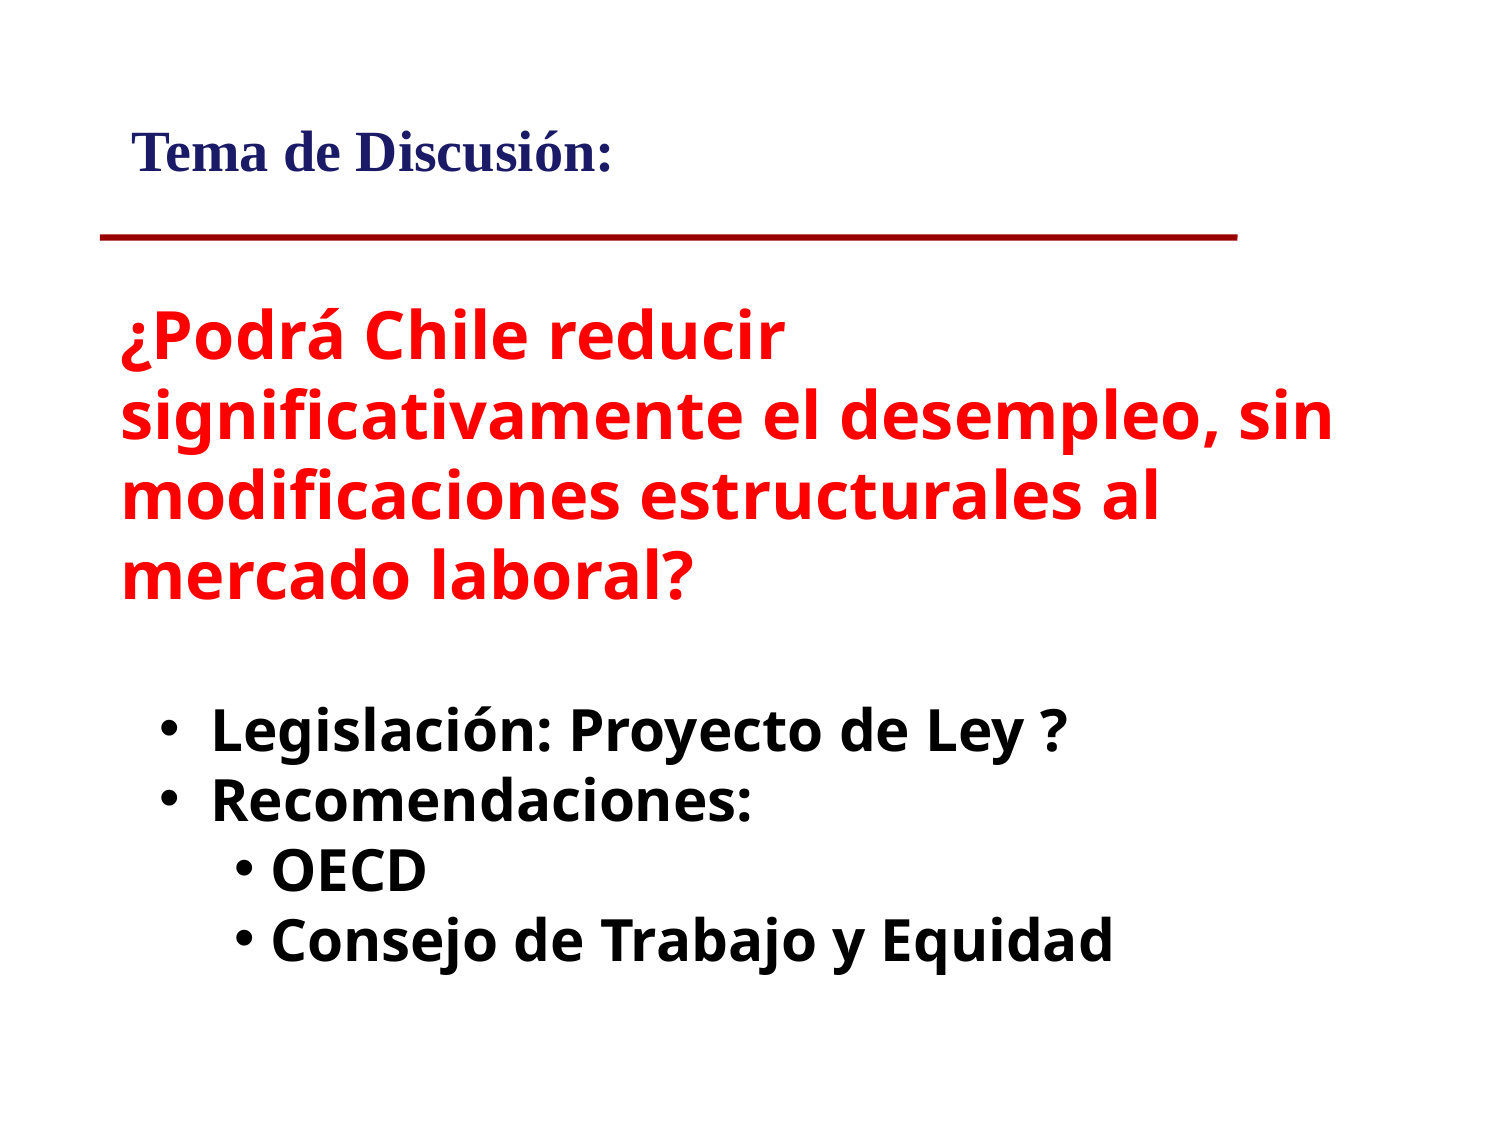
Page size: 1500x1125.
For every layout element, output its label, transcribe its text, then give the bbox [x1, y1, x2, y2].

text_box ¿Podrá Chile reducir significativamente el desempleo, sin modificaciones estructurales al mercado laboral? Legislación: Proyecto de Ley ? Recomendaciones: OECD Consejo de Trabajo y Equidad [105, 292, 1395, 337]
text_box Tema de Discusión: [117, 105, 719, 191]
text_box ¿Podrá Chile reducir significativamente el desempleo, sin modificaciones estructurales al mercado laboral? Legislación: Proyecto de Ley ? Recomendaciones: OECD Consejo de Trabajo y Equidad [105, 340, 1395, 973]
